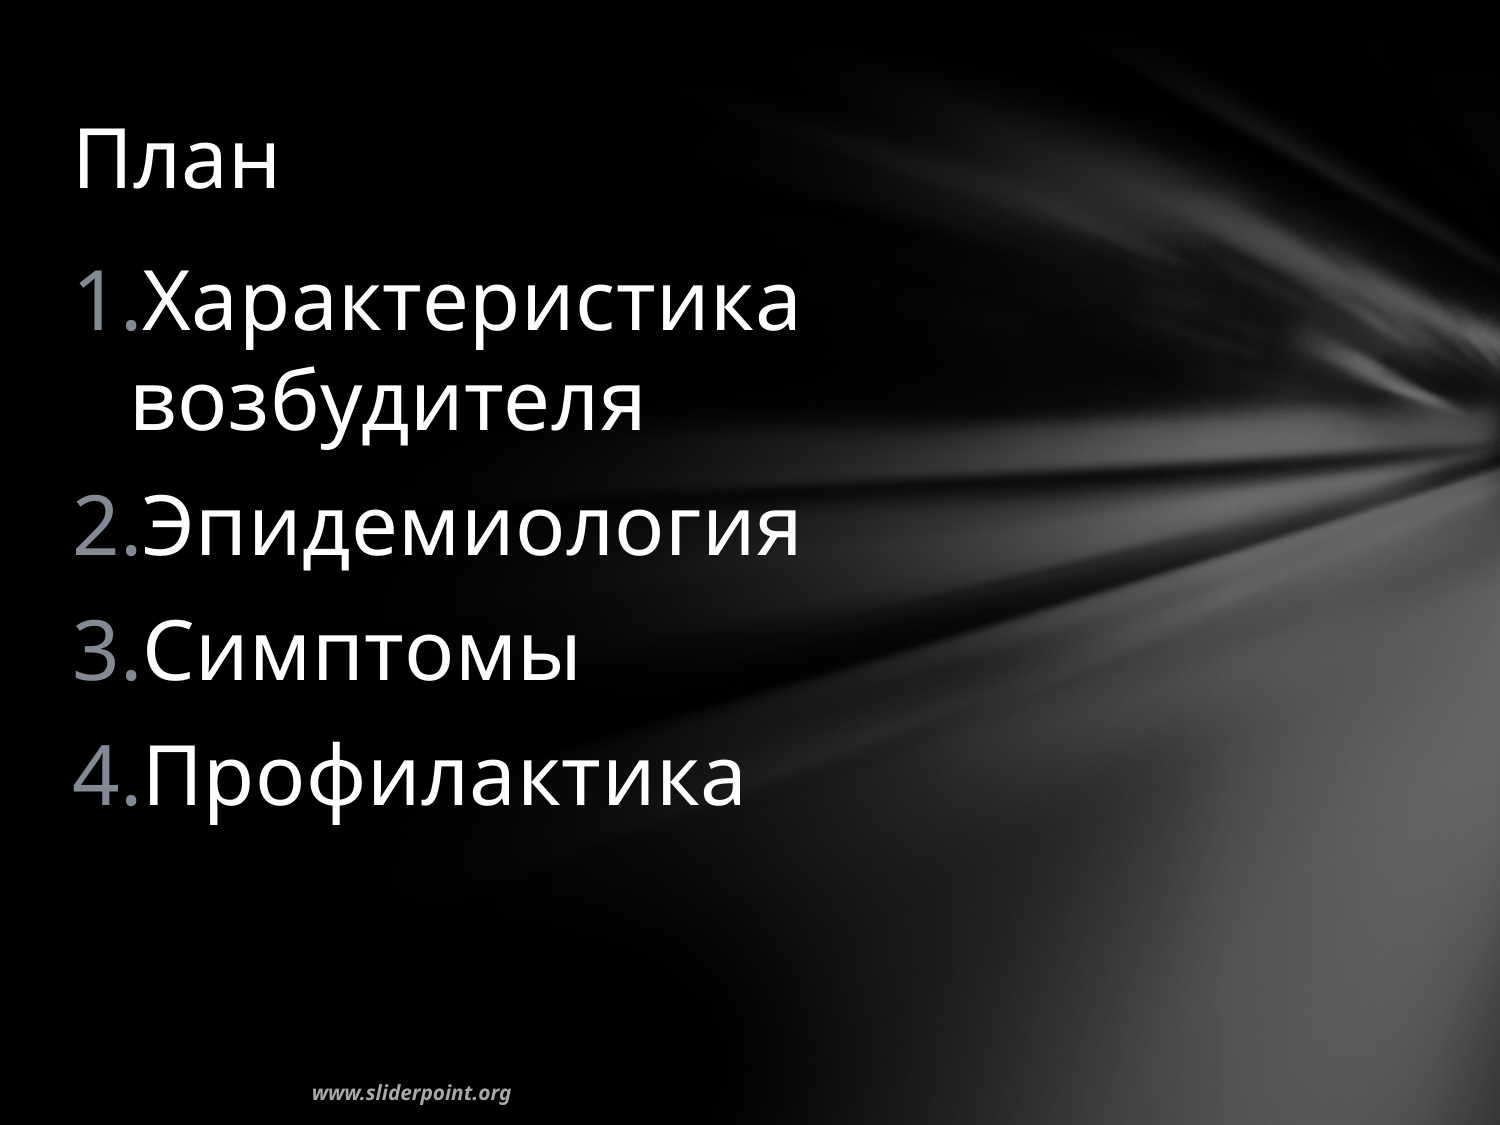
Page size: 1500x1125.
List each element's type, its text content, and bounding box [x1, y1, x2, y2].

footer www.sliderpoint.org [296, 1073, 968, 1115]
title План [57, 37, 1318, 213]
list Характеристика возбудителя Эпидемиология Симптомы Профилактика [57, 239, 1318, 1015]
